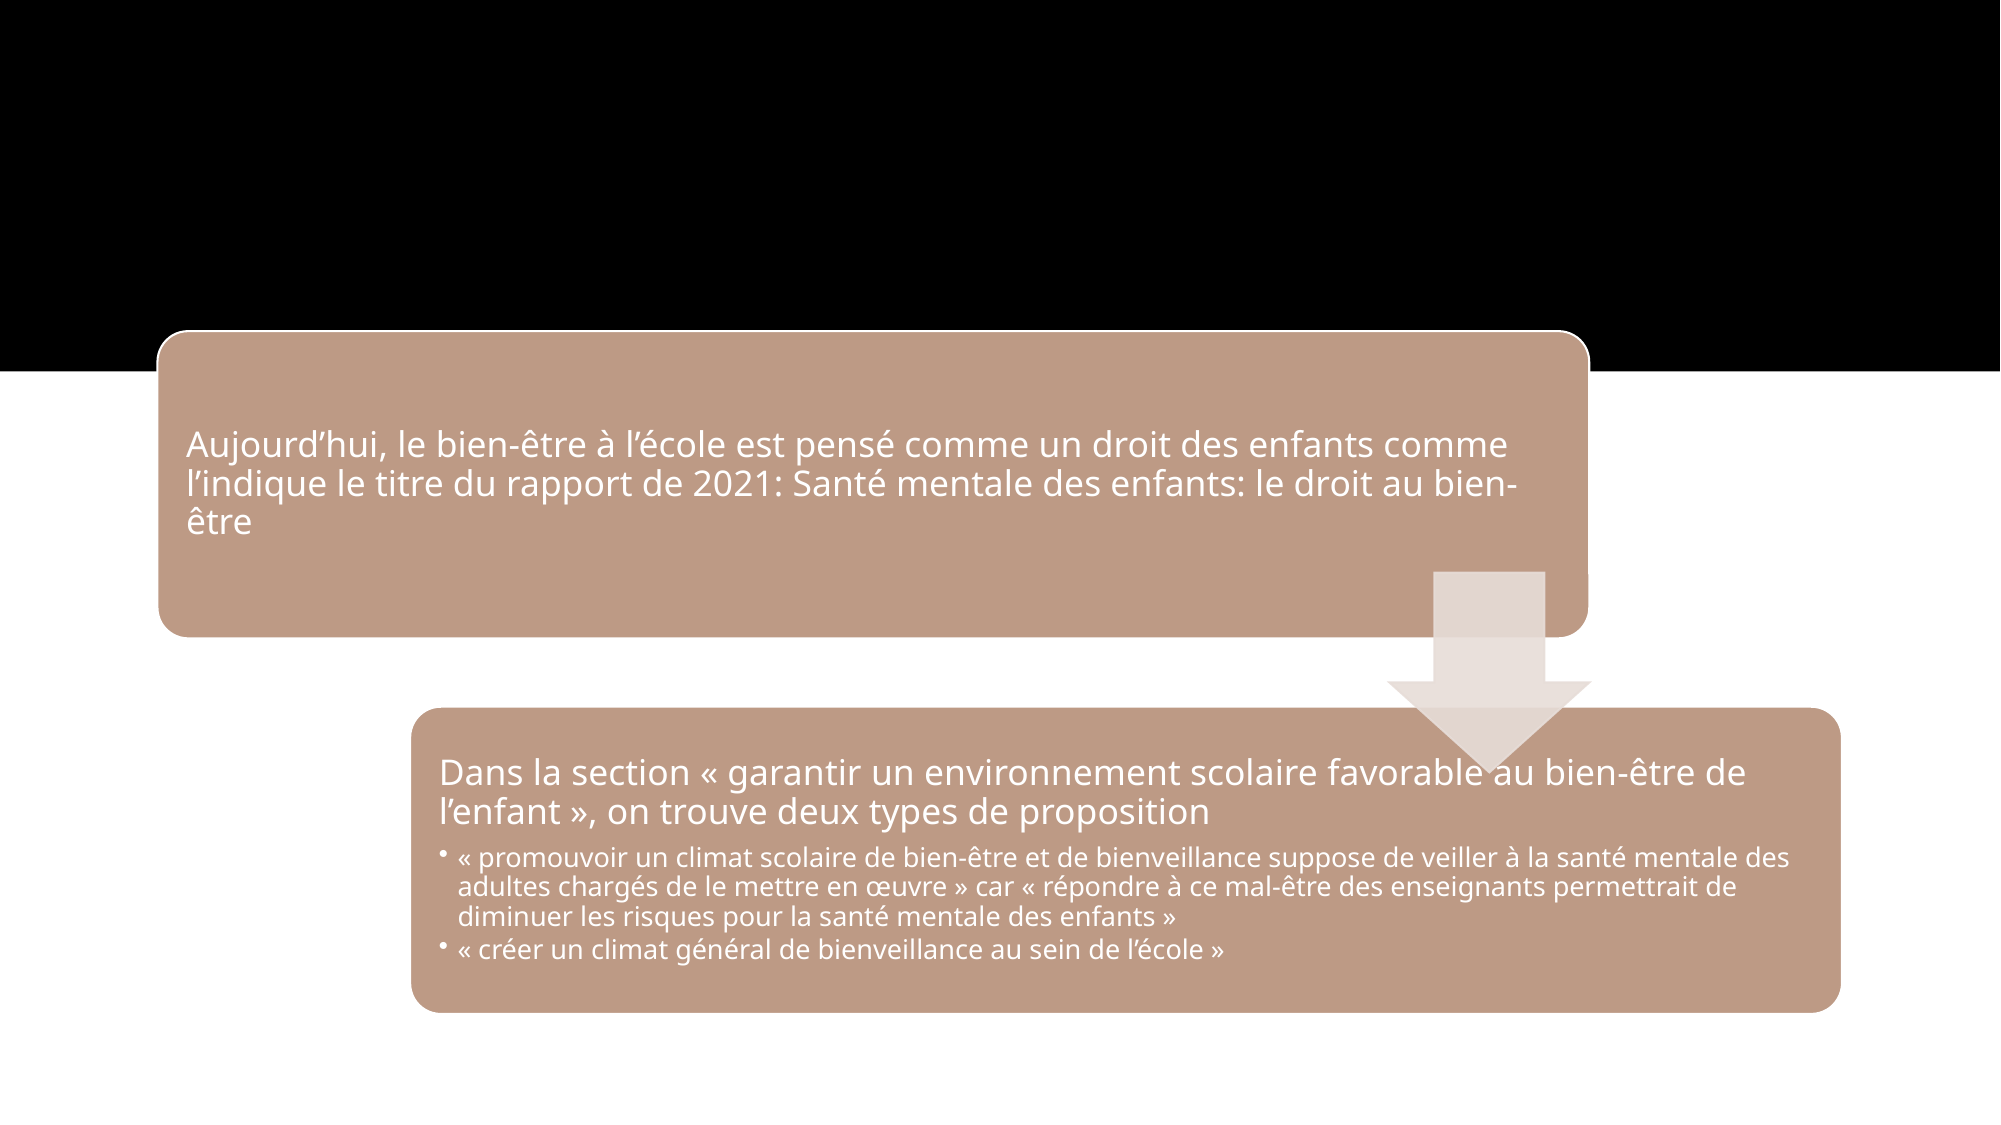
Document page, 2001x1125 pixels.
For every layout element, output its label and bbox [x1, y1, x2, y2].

list [157, 331, 1842, 1014]
